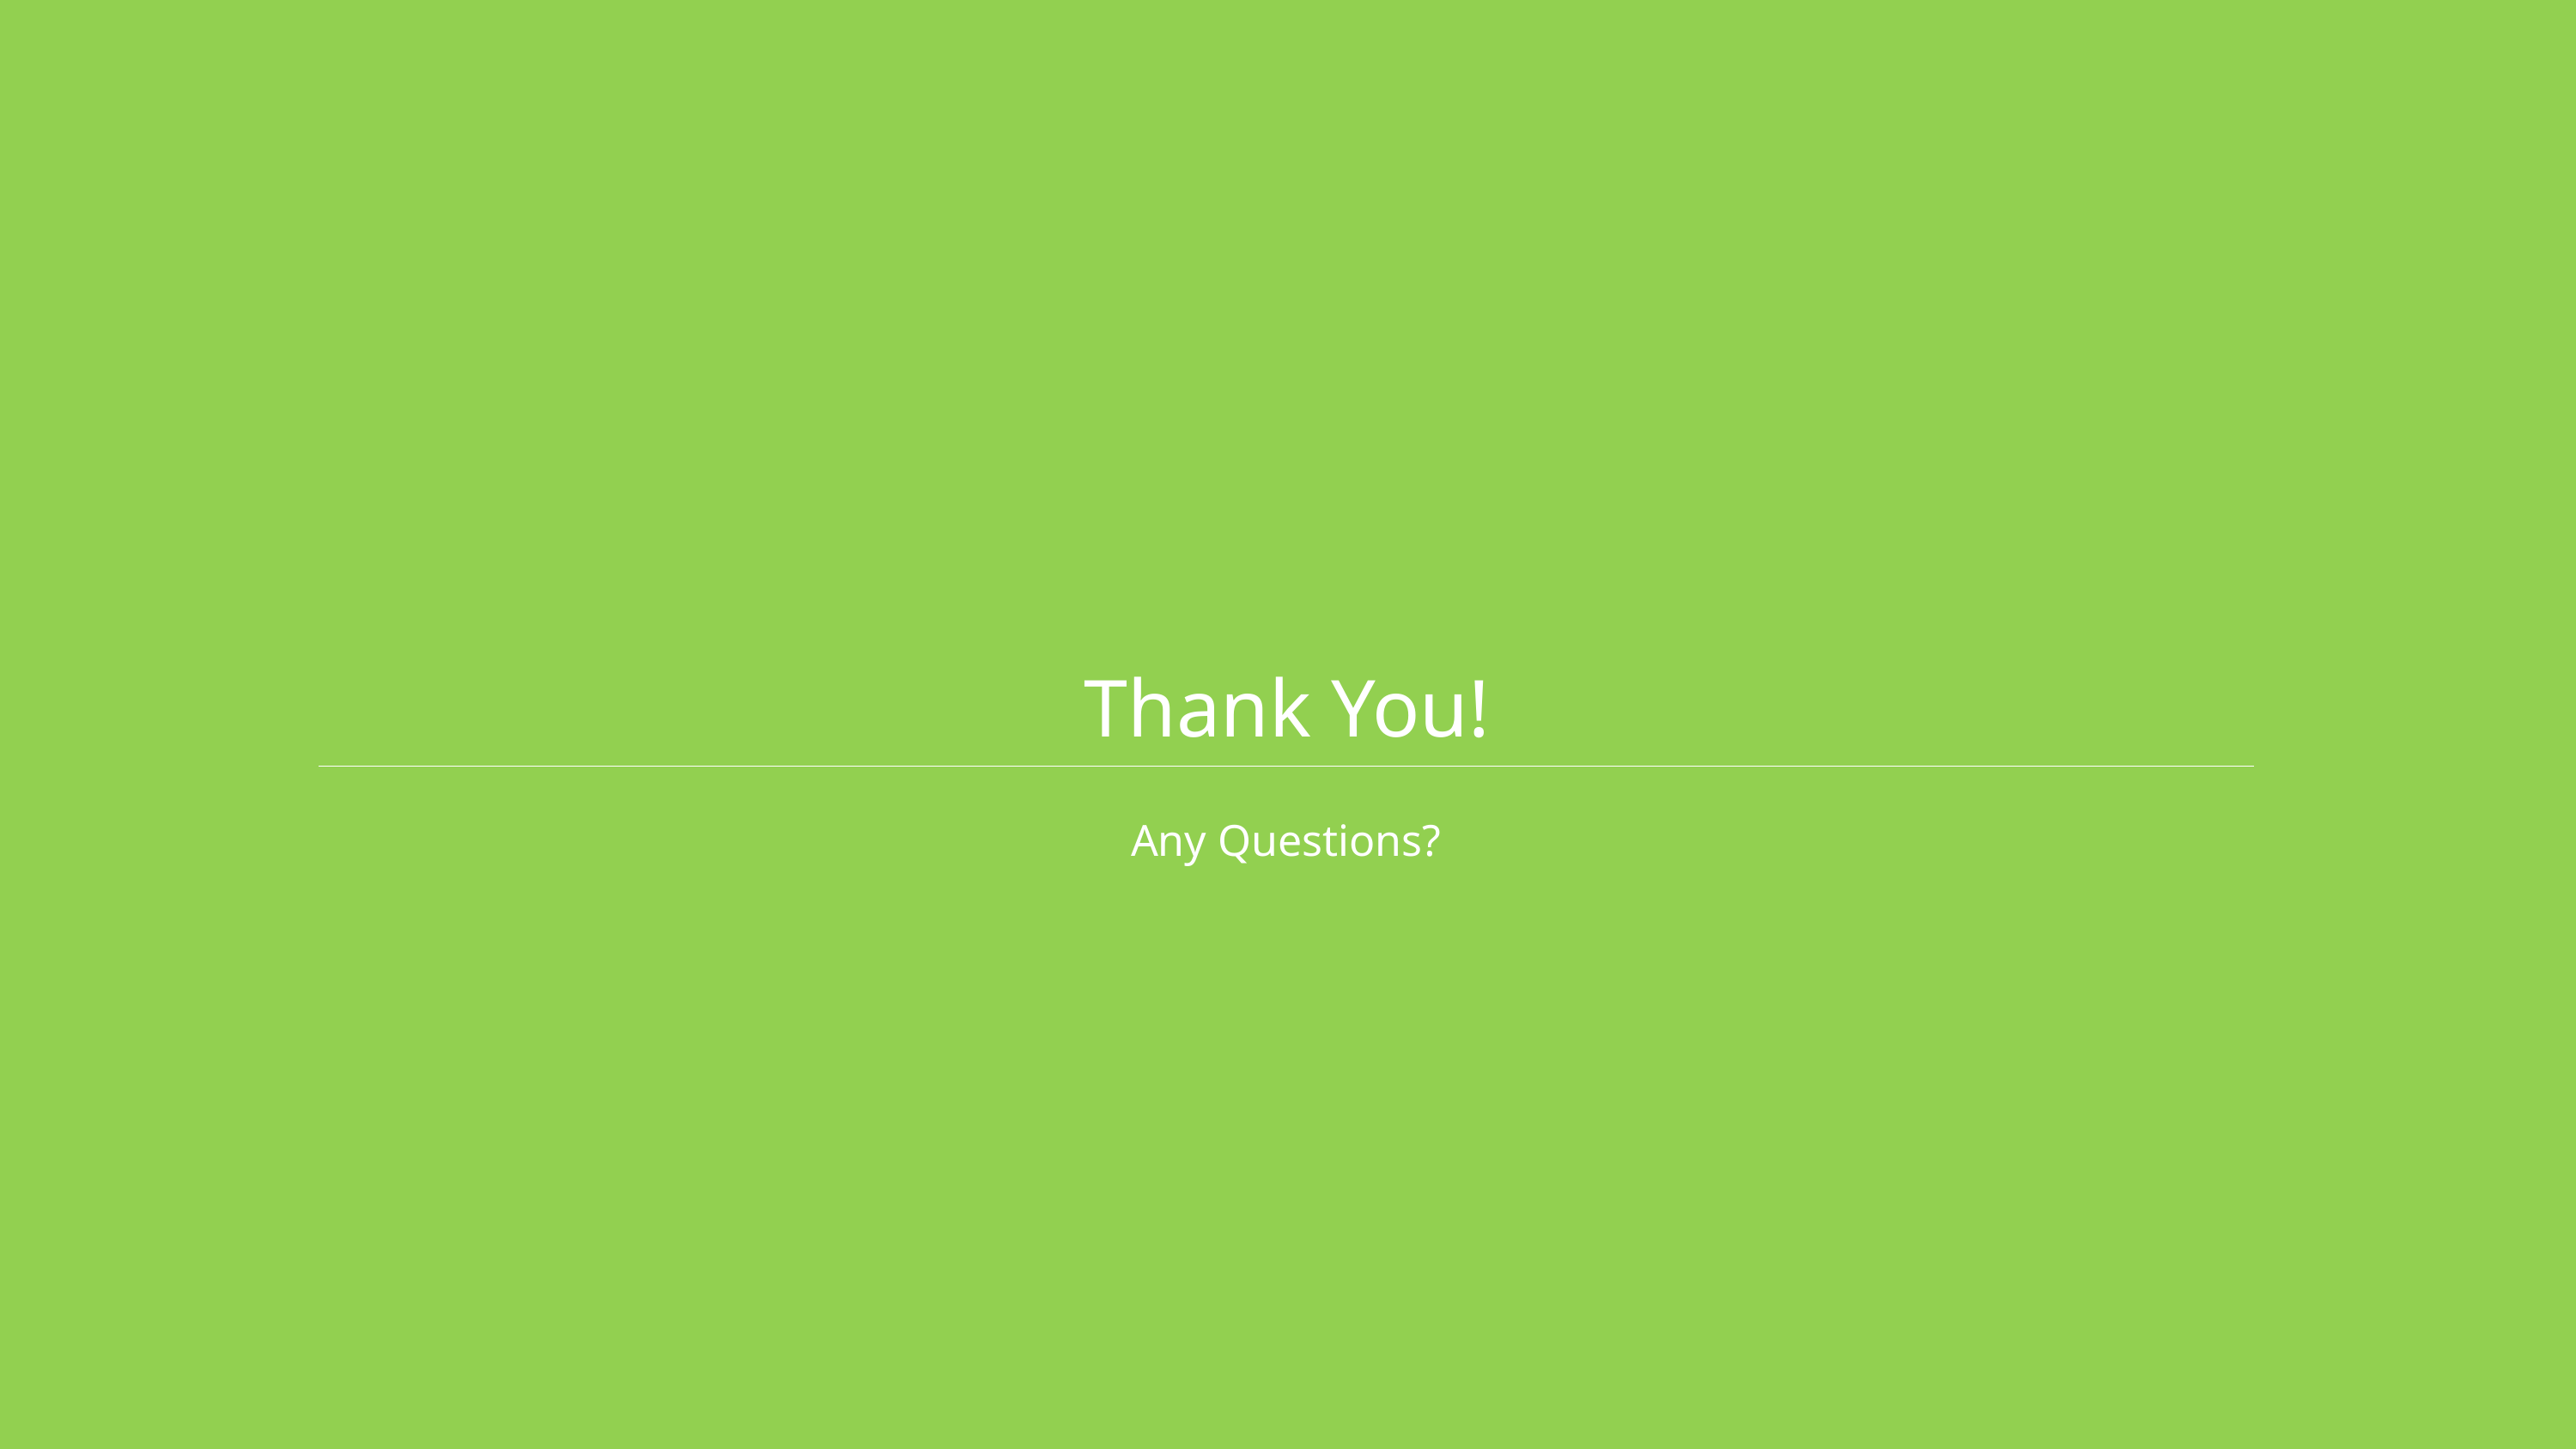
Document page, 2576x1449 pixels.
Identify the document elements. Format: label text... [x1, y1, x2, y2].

title Thank You! [319, 498, 2254, 760]
subtitle Any Questions? [318, 802, 2254, 953]
